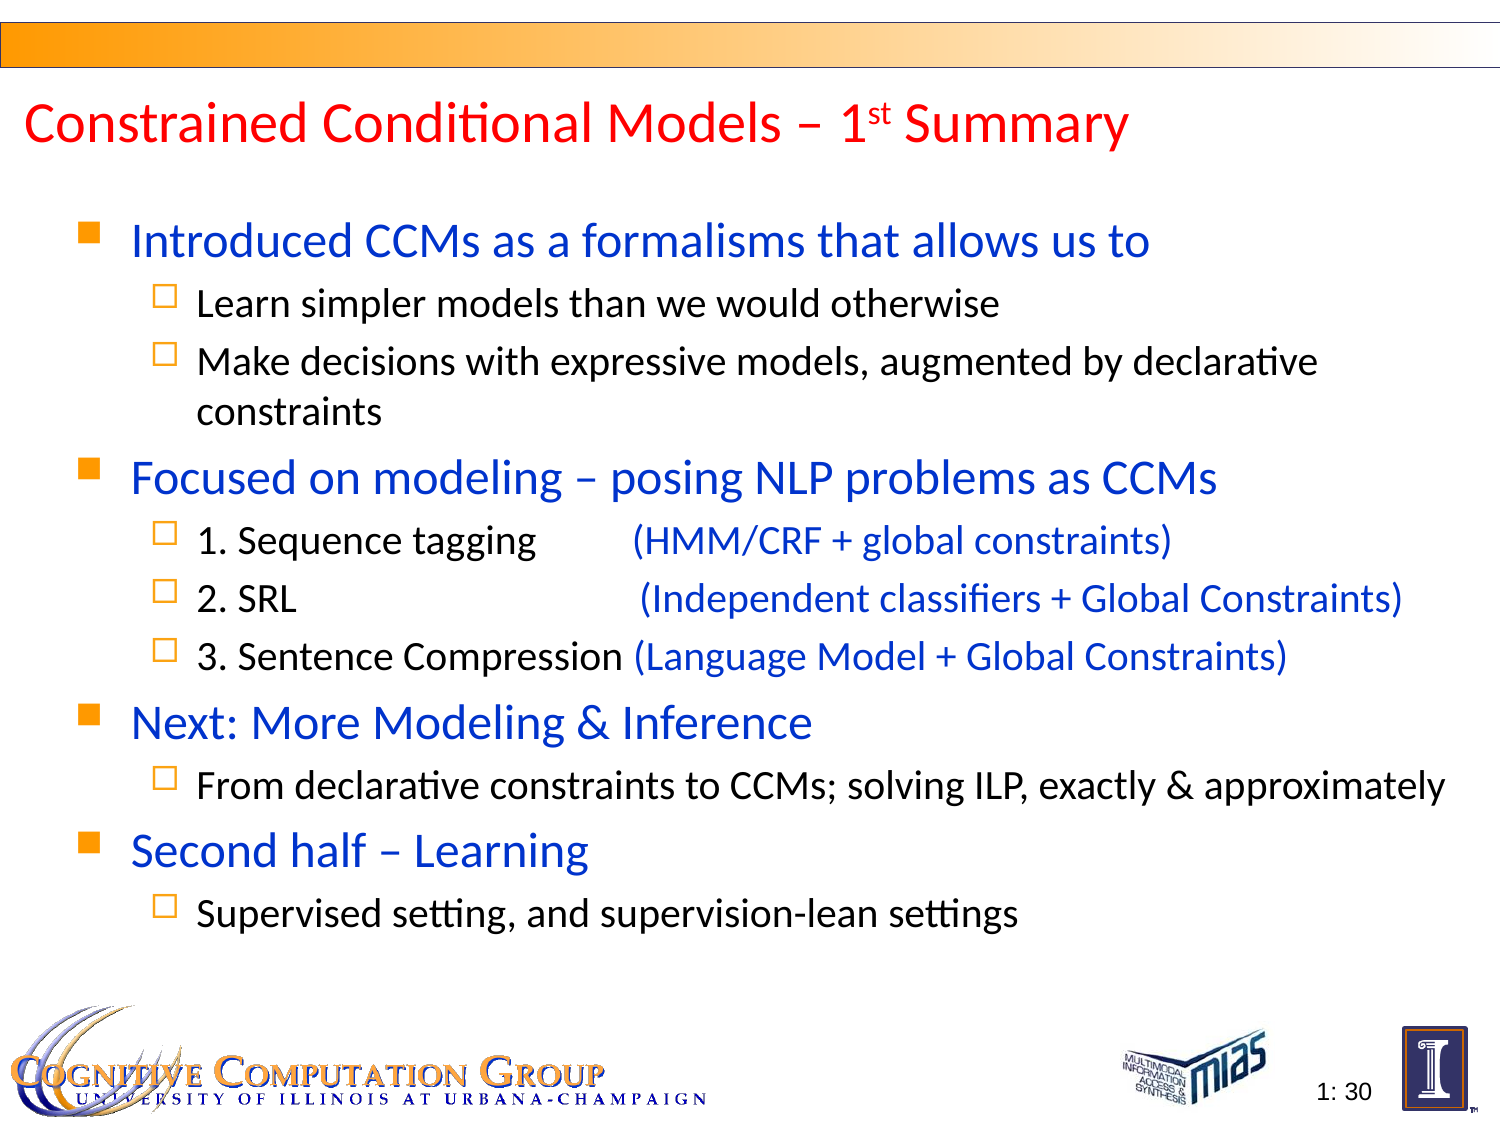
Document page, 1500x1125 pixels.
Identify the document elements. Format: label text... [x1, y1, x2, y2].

slide_number Page 20 [562, 23, 566, 67]
picture [0, 1000, 713, 1125]
list Introduced CCMs as a formalisms that allows us to Learn simpler models than we would otherwise Make decisions with expressive models, augmented by declarative constraints Focused on modeling – posing NLP problems as CCMs 1. Sequence tagging (HMM/CRF + global constraints) 2. SRL (Independent classifiers + Global Constraints) 3. Sentence Compression (Language Model + Global Constraints) Next: More Modeling & Inference From declarative constraints to CCMs; solving ILP, exactly & approximately Second half – Learning Supervised setting, and supervision-lean settings [75, 137, 1463, 1038]
title Constrained Conditional Models – 1st Summary [24, 75, 1475, 163]
slide_number 1: 30 [1237, 1074, 1388, 1113]
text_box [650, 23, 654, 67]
picture [1120, 1038, 1275, 1113]
